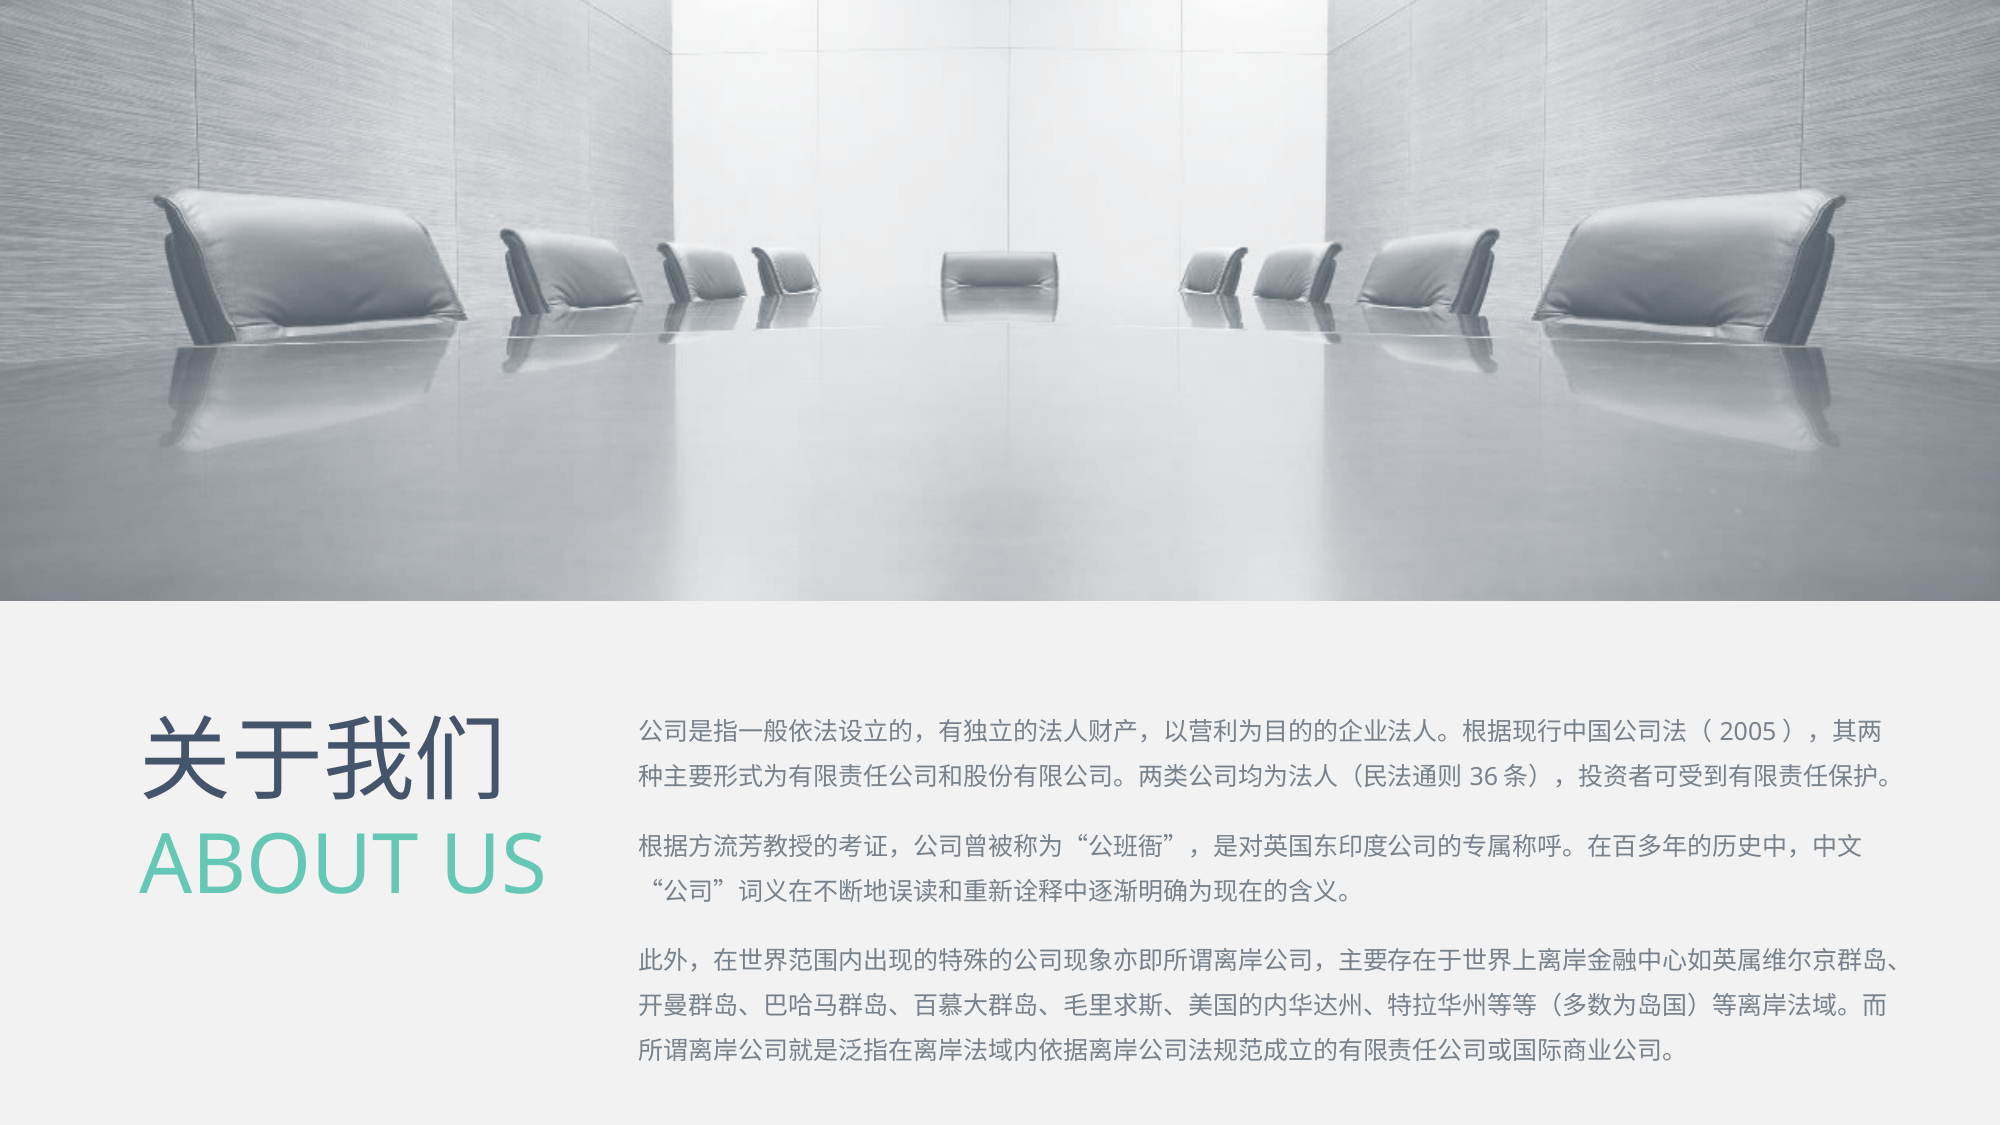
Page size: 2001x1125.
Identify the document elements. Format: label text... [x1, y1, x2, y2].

text_box 关于我们 ABOUT US [124, 693, 562, 918]
text_box 公司是指一般依法设立的，有独立的法人财产，以营利为目的的企业法人。根据现行中国公司法（2005），其两种主要形式为有限责任公司和股份有限公司。两类公司均为法人（民法通则36条），投资者可受到有限责任保护。 根据方流芳教授的考证，公司曾被称为“公班衙”，是对英国东印度公司的专属称呼。在百多年的历史中，中文“公司”词义在不断地误读和重新诠释中逐渐明确为现在的含义。 此外，在世界范围内出现的特殊的公司现象亦即所谓离岸公司，主要存在于世界上离岸金融中心如英属维尔京群岛、开曼群岛、巴哈马群岛、百慕大群岛、毛里求斯、美国的内华达州、特拉华州等等（多数为岛国）等离岸法域。而所谓离岸公司就是泛指在离岸法域内依据离岸公司法规范成立的有限责任公司或国际商业公司。 [623, 693, 1919, 1073]
picture [0, 0, 2000, 601]
